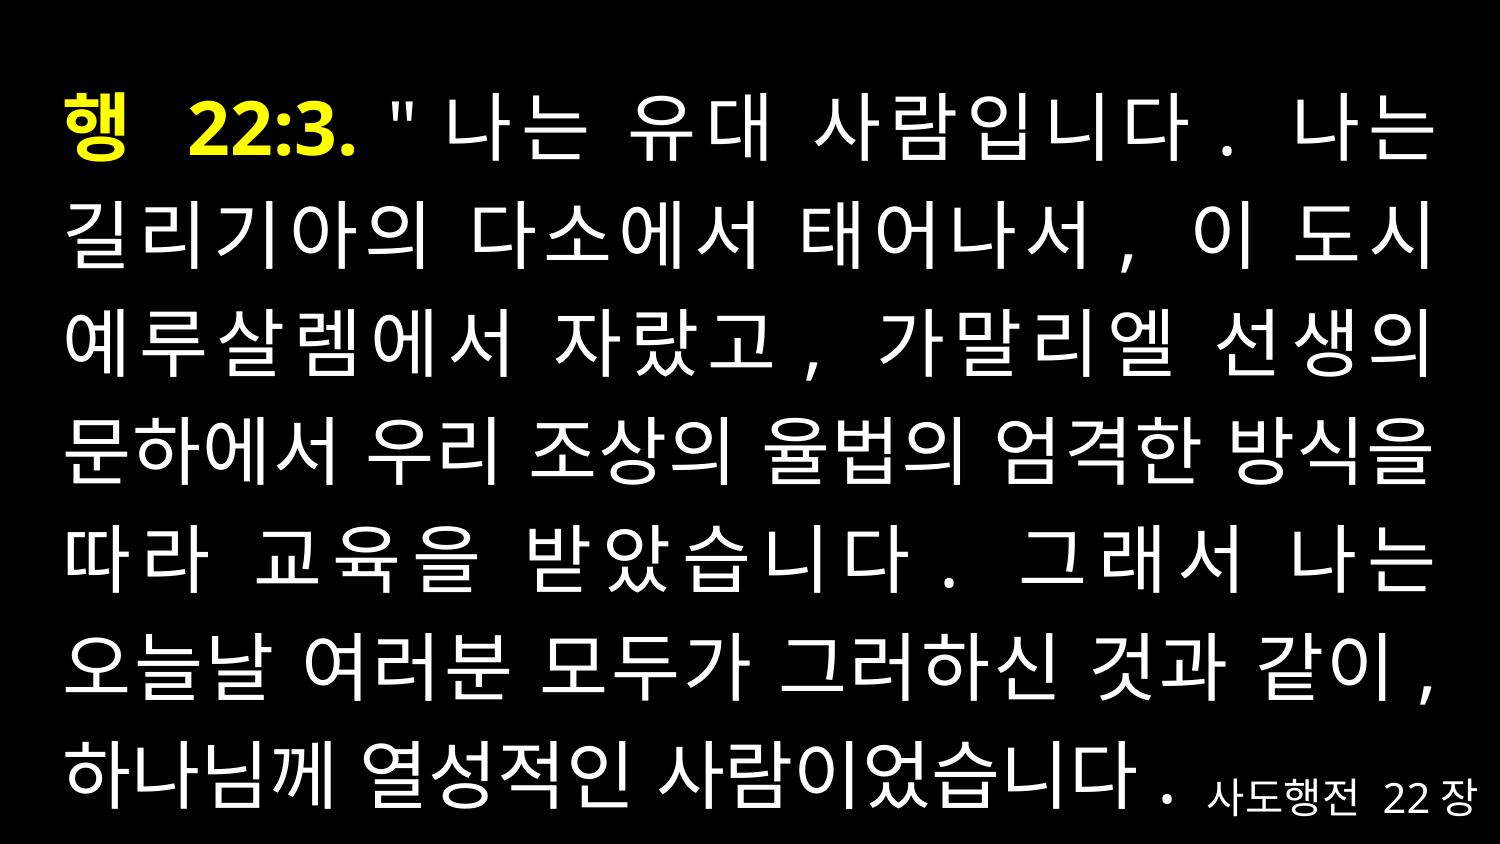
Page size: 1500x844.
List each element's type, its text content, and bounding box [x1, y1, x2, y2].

subtitle 사도행전 22장 [916, 770, 1500, 844]
title 행 22:3. "나는 유대 사람입니다. 나는 길리기아의 다소에서 태어나서, 이 도시 예루살렘에서 자랐고, 가말리엘 선생의 문하에서 우리 조상의 율법의 엄격한 방식을 따라 교육을 받았습니다. 그래서 나는 오늘날 여러분 모두가 그러하신 것과 같이, 하나님께 열성적인 사람이었습니다. [0, 0, 1500, 844]
